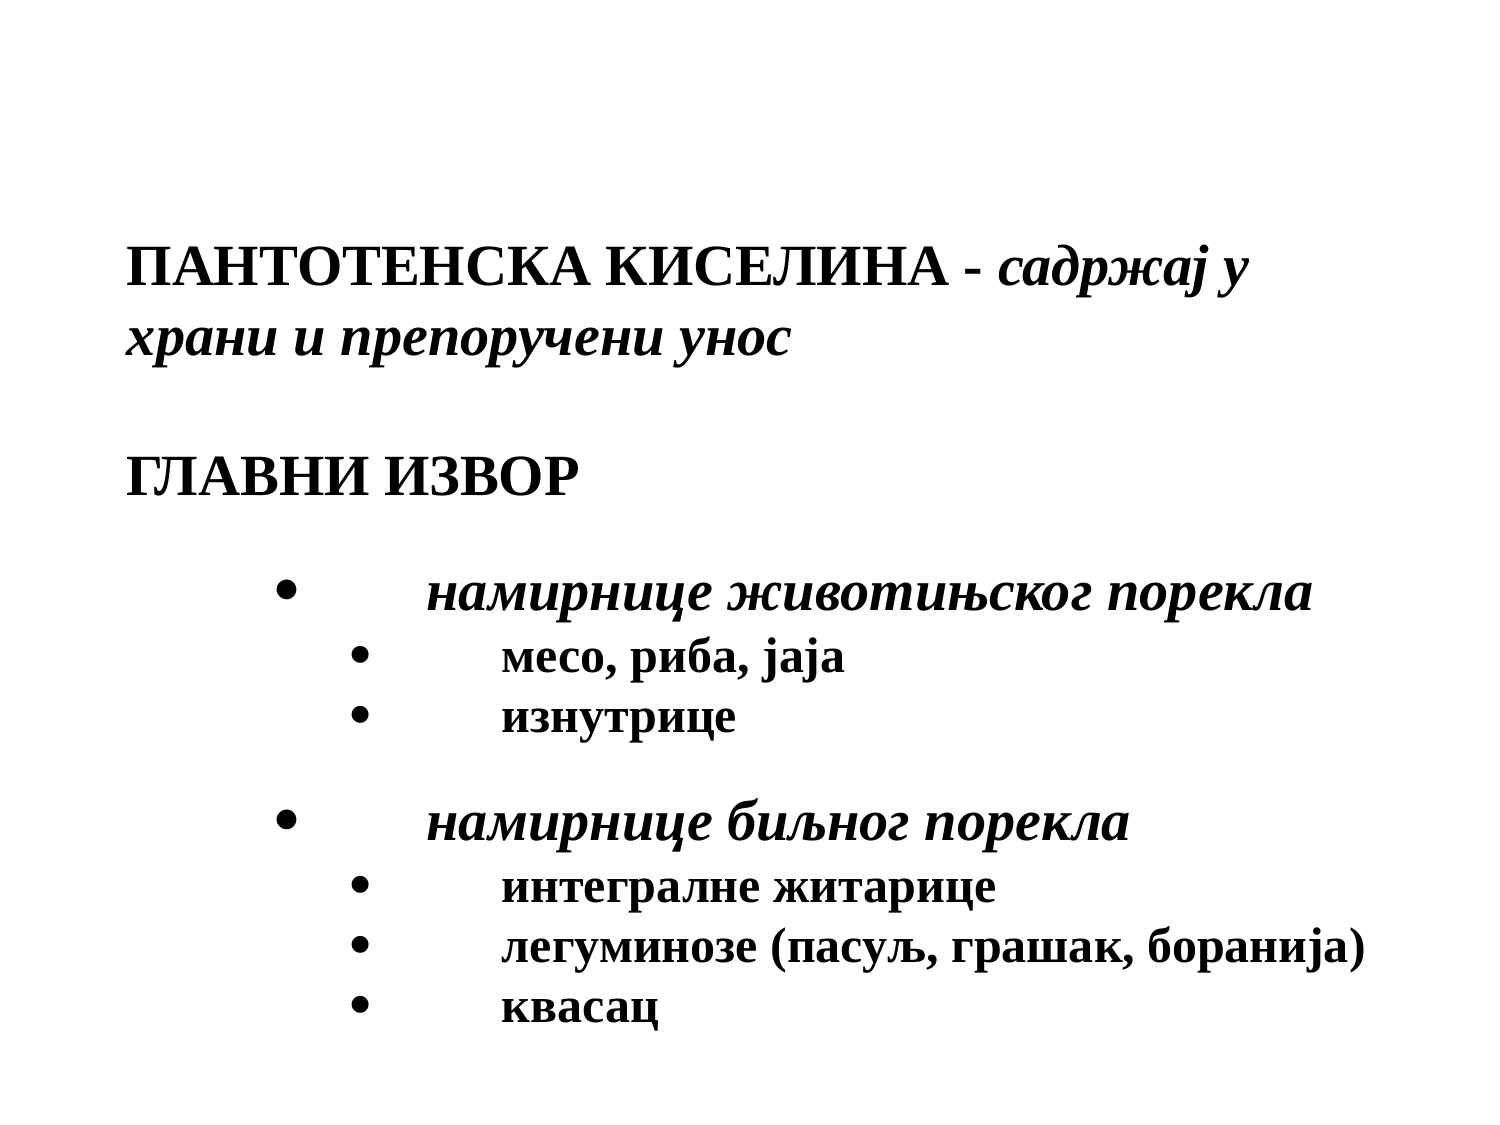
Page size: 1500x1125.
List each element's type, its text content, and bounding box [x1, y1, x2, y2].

text_box ПАНТОТЕНСКА КИСЕЛИНА - садржај у храни и препоручени унос ГЛАВНИ ИЗВОР · намирнице животињског порекла · месо, риба, јаја · изнутрице · намирнице биљног порекла · интегралне житарице · легуминозе (пасуљ, грашак, боранија) · квасац [112, 219, 1388, 1040]
